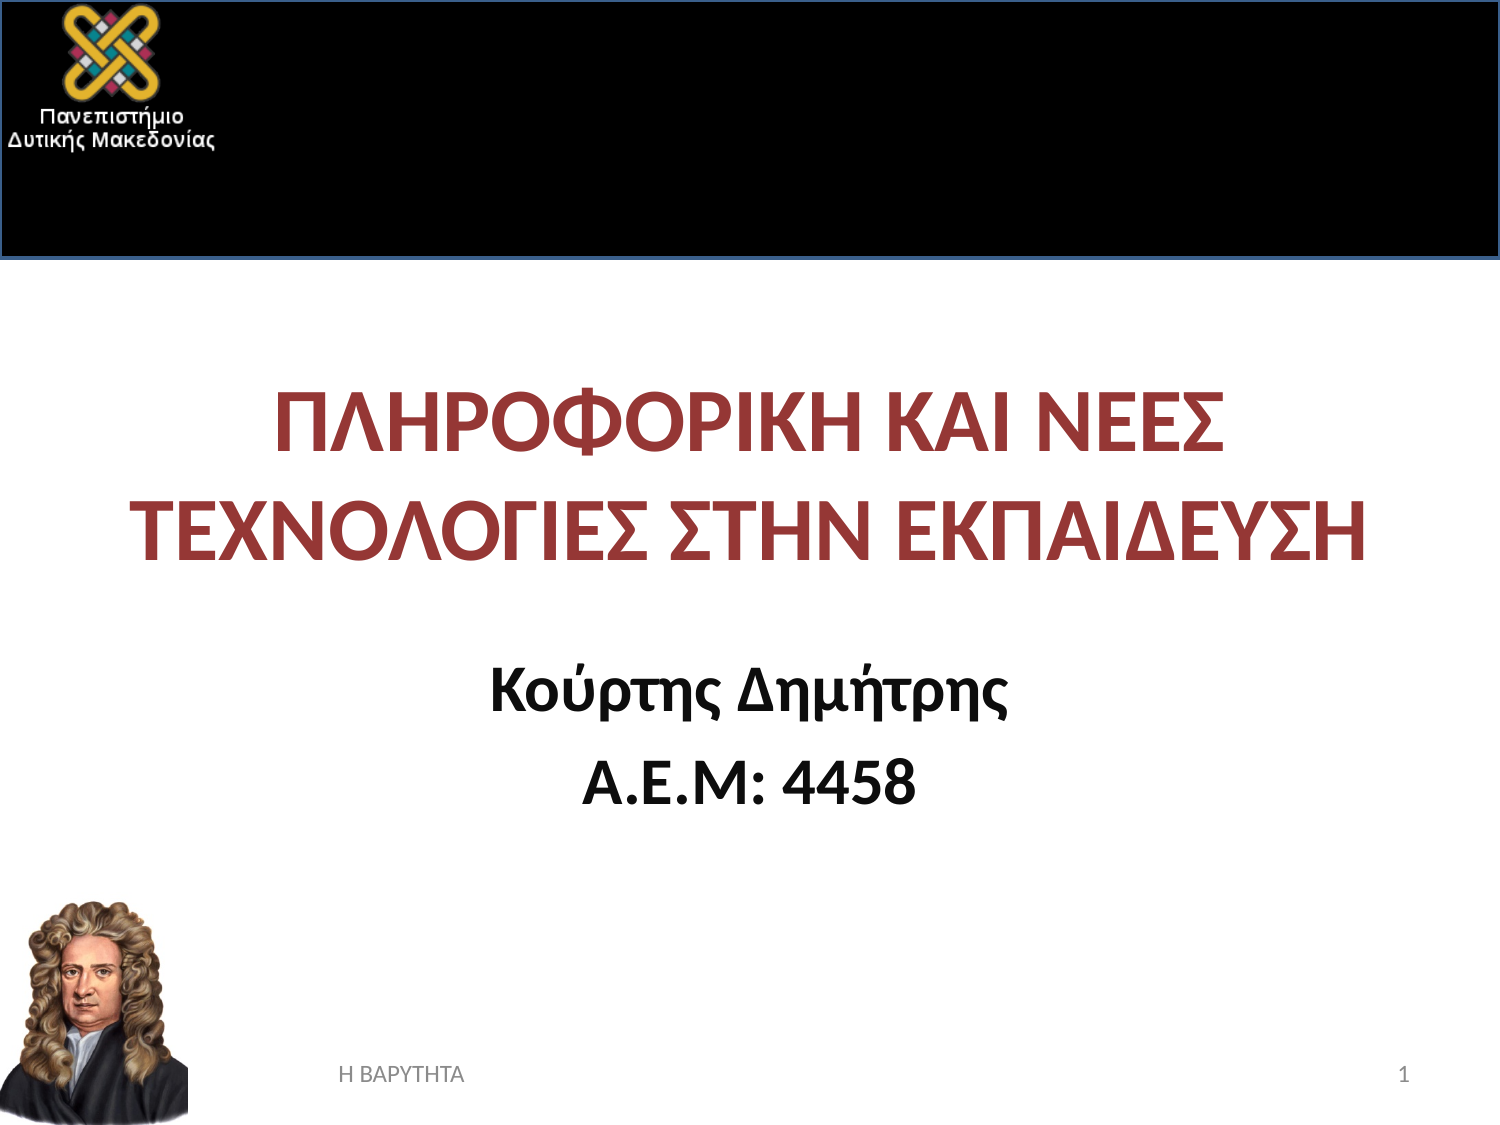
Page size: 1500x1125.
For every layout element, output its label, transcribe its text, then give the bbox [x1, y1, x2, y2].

picture [0, 0, 223, 158]
footer Η ΒΑΡΥΤΗΤΑ [191, 1042, 639, 1103]
text_box [0, 0, 1500, 260]
picture [0, 891, 188, 1125]
title ΠΛΗΡΟΦΟΡΙΚΗ ΚΑΙ ΝΕΕΣ ΤΕΧΝΟΛΟΓΙΕΣ ΣΤΗΝ ΕΚΠΑΙΔΕΥΣΗ [112, 349, 1388, 591]
slide_number 1 [1074, 1042, 1425, 1103]
subtitle Κούρτης Δημήτρης Α.Ε.Μ: 4458 [225, 637, 1275, 925]
